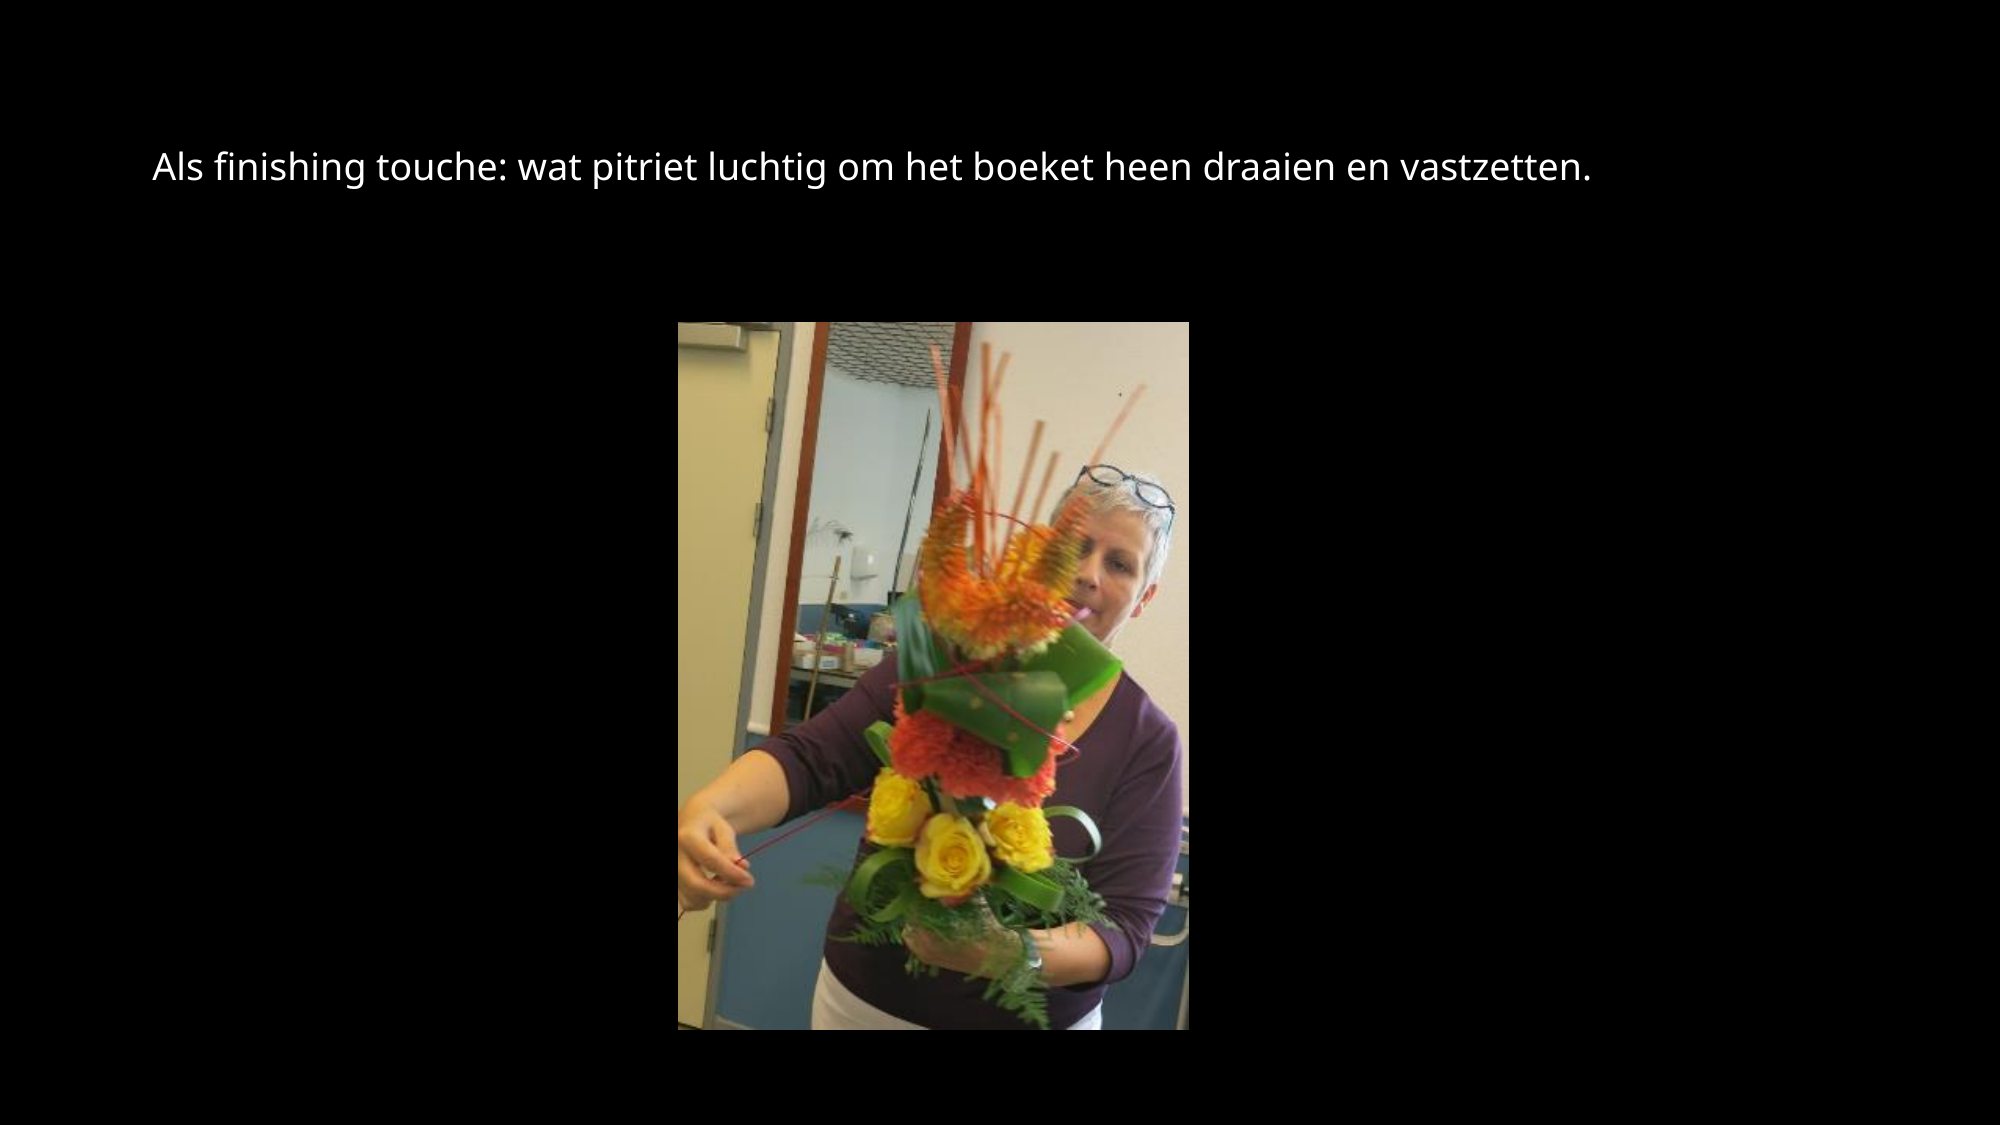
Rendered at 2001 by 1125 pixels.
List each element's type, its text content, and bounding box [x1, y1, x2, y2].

title Als finishing touche: wat pitriet luchtig om het boeket heen draaien en vastzetten. [137, 59, 1863, 278]
picture [678, 322, 1189, 1030]
